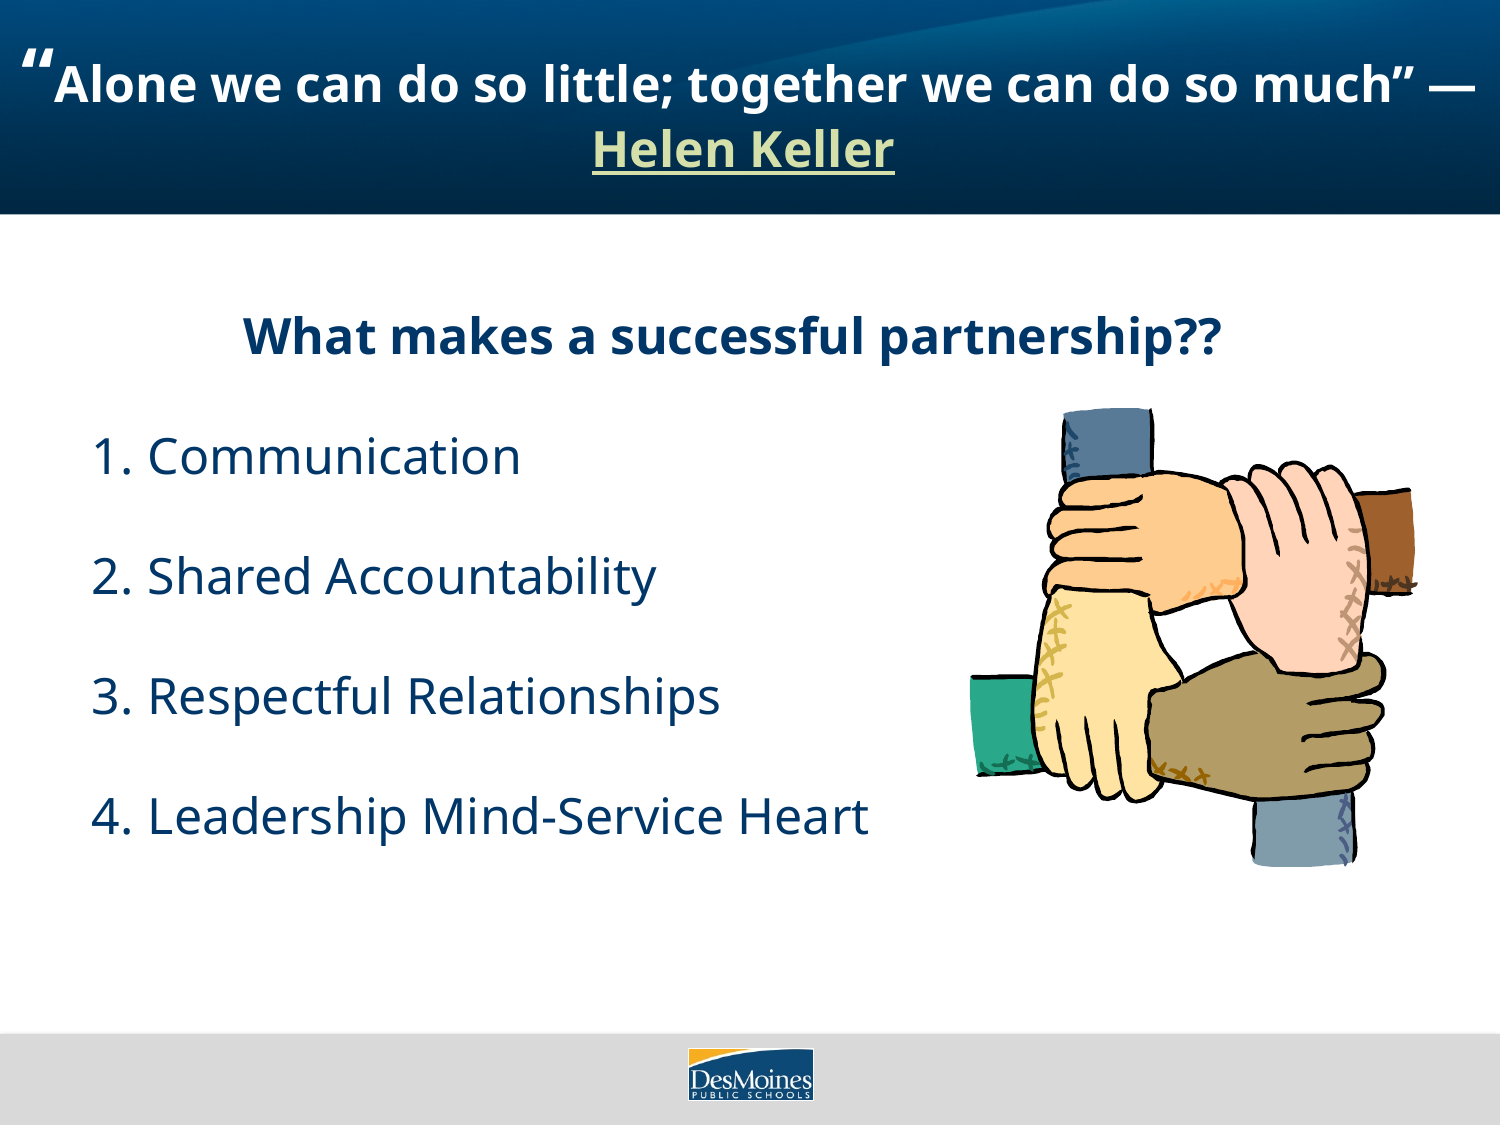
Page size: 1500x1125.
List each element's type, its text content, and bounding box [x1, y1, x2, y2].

text_box What makes a successful partnership?? Communication Shared Accountability Respectful Relationships Leadership Mind-Service Heart [76, 237, 1390, 898]
picture [0, 213, 1500, 1033]
picture [689, 1049, 813, 1100]
title “Alone we can do so little; together we can do so much” ― Helen Keller [0, 0, 1500, 213]
